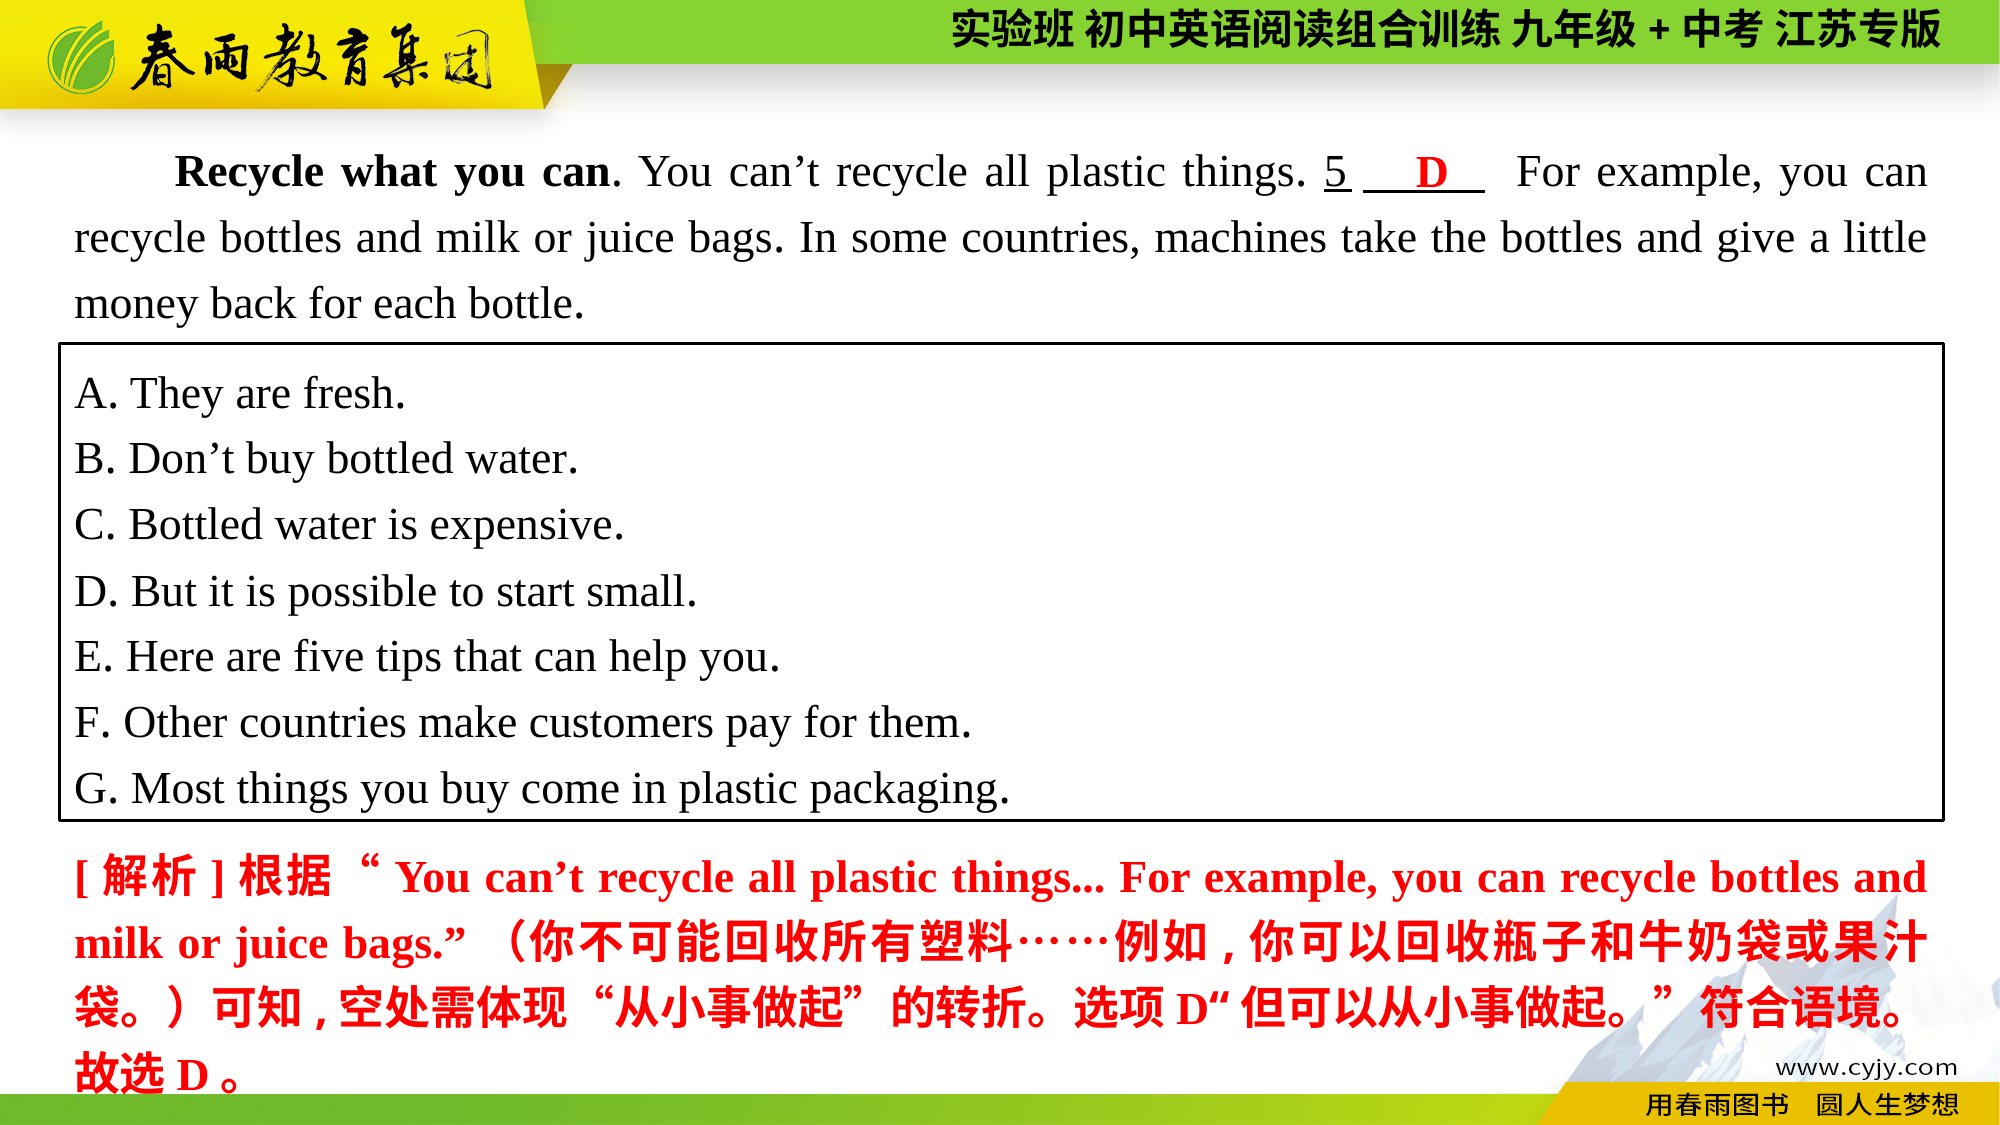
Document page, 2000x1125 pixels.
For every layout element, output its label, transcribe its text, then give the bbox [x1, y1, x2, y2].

picture [0, 0, 2000, 1125]
list Recycle what you can. You can’t recycle all plastic things. 5 For example, you can recycle bottles and milk or juice bags. In some countries, machines take the bottles and give a little money back for each bottle. [59, 122, 1944, 332]
text_box A. They are fresh. B. Don’t buy bottled water. C. Bottled water is expensive. D. But it is possible to start small. E. Here are five tips that can help you. F. Other countries make customers pay for them. G. Most things you buy come in plastic packaging. [59, 343, 1944, 821]
text_box D [1401, 123, 1464, 204]
text_box [解析]根据“You can’t recycle all plastic things... For example, you can recycle bottles and milk or juice bags.”（你不可能回收所有塑料……例如,你可以回收瓶子和牛奶袋或果汁袋。）可知,空处需体现“从小事做起”的转折。选项D“但可以从小事做起。”符合语境。故选D。 [59, 828, 1944, 1107]
